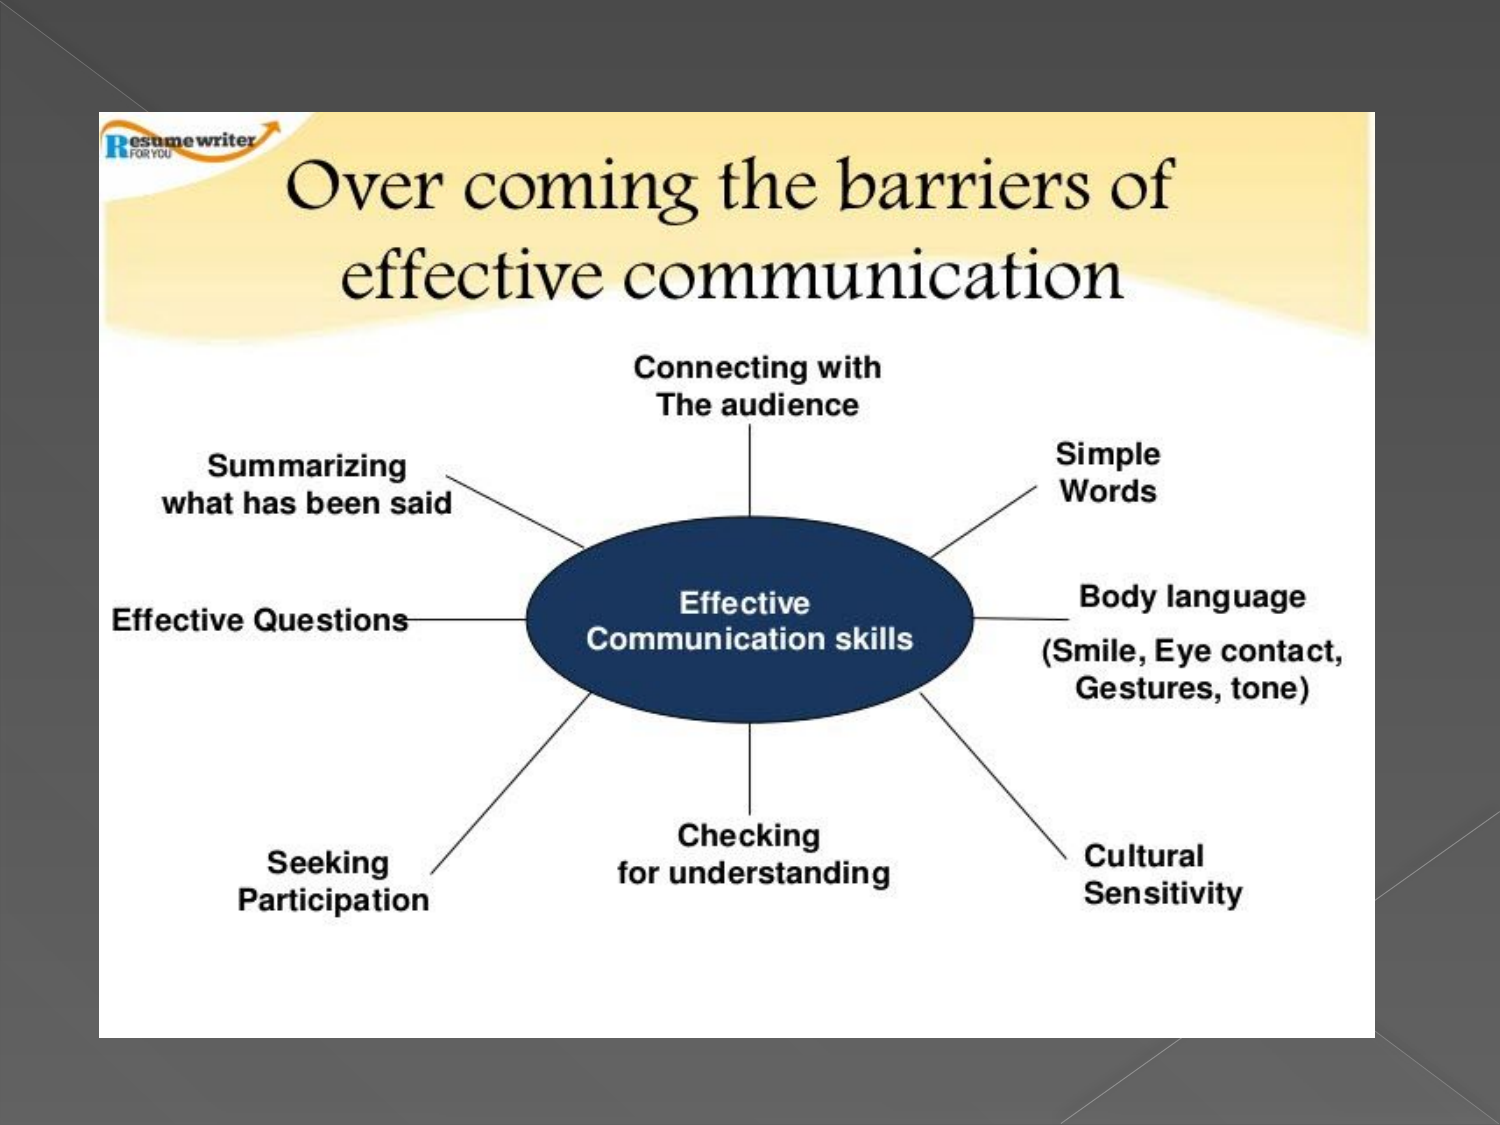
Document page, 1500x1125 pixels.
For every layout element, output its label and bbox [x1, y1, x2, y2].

list [99, 112, 1376, 1038]
